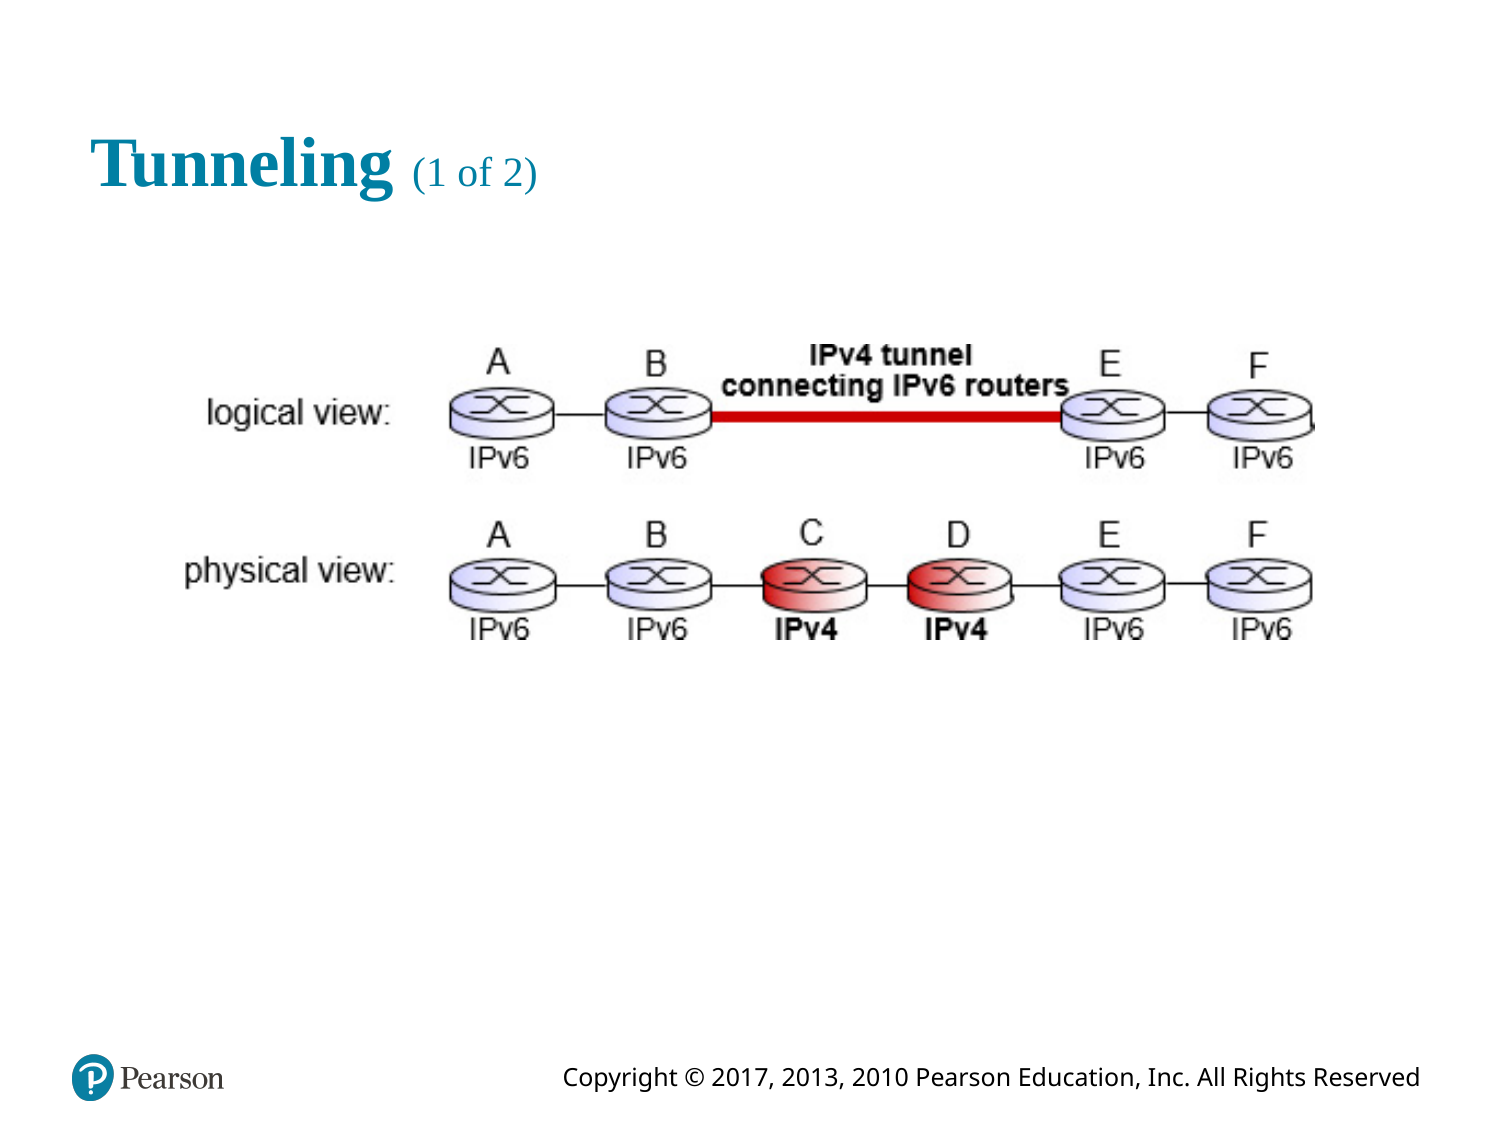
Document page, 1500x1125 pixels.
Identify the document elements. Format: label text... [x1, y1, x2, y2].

picture [72, 1054, 88, 1070]
picture [184, 344, 1316, 641]
picture [72, 1087, 83, 1101]
picture [80, 1063, 106, 1088]
title Tunneling (1 of 2) [75, 35, 1425, 216]
picture [98, 1054, 224, 1101]
